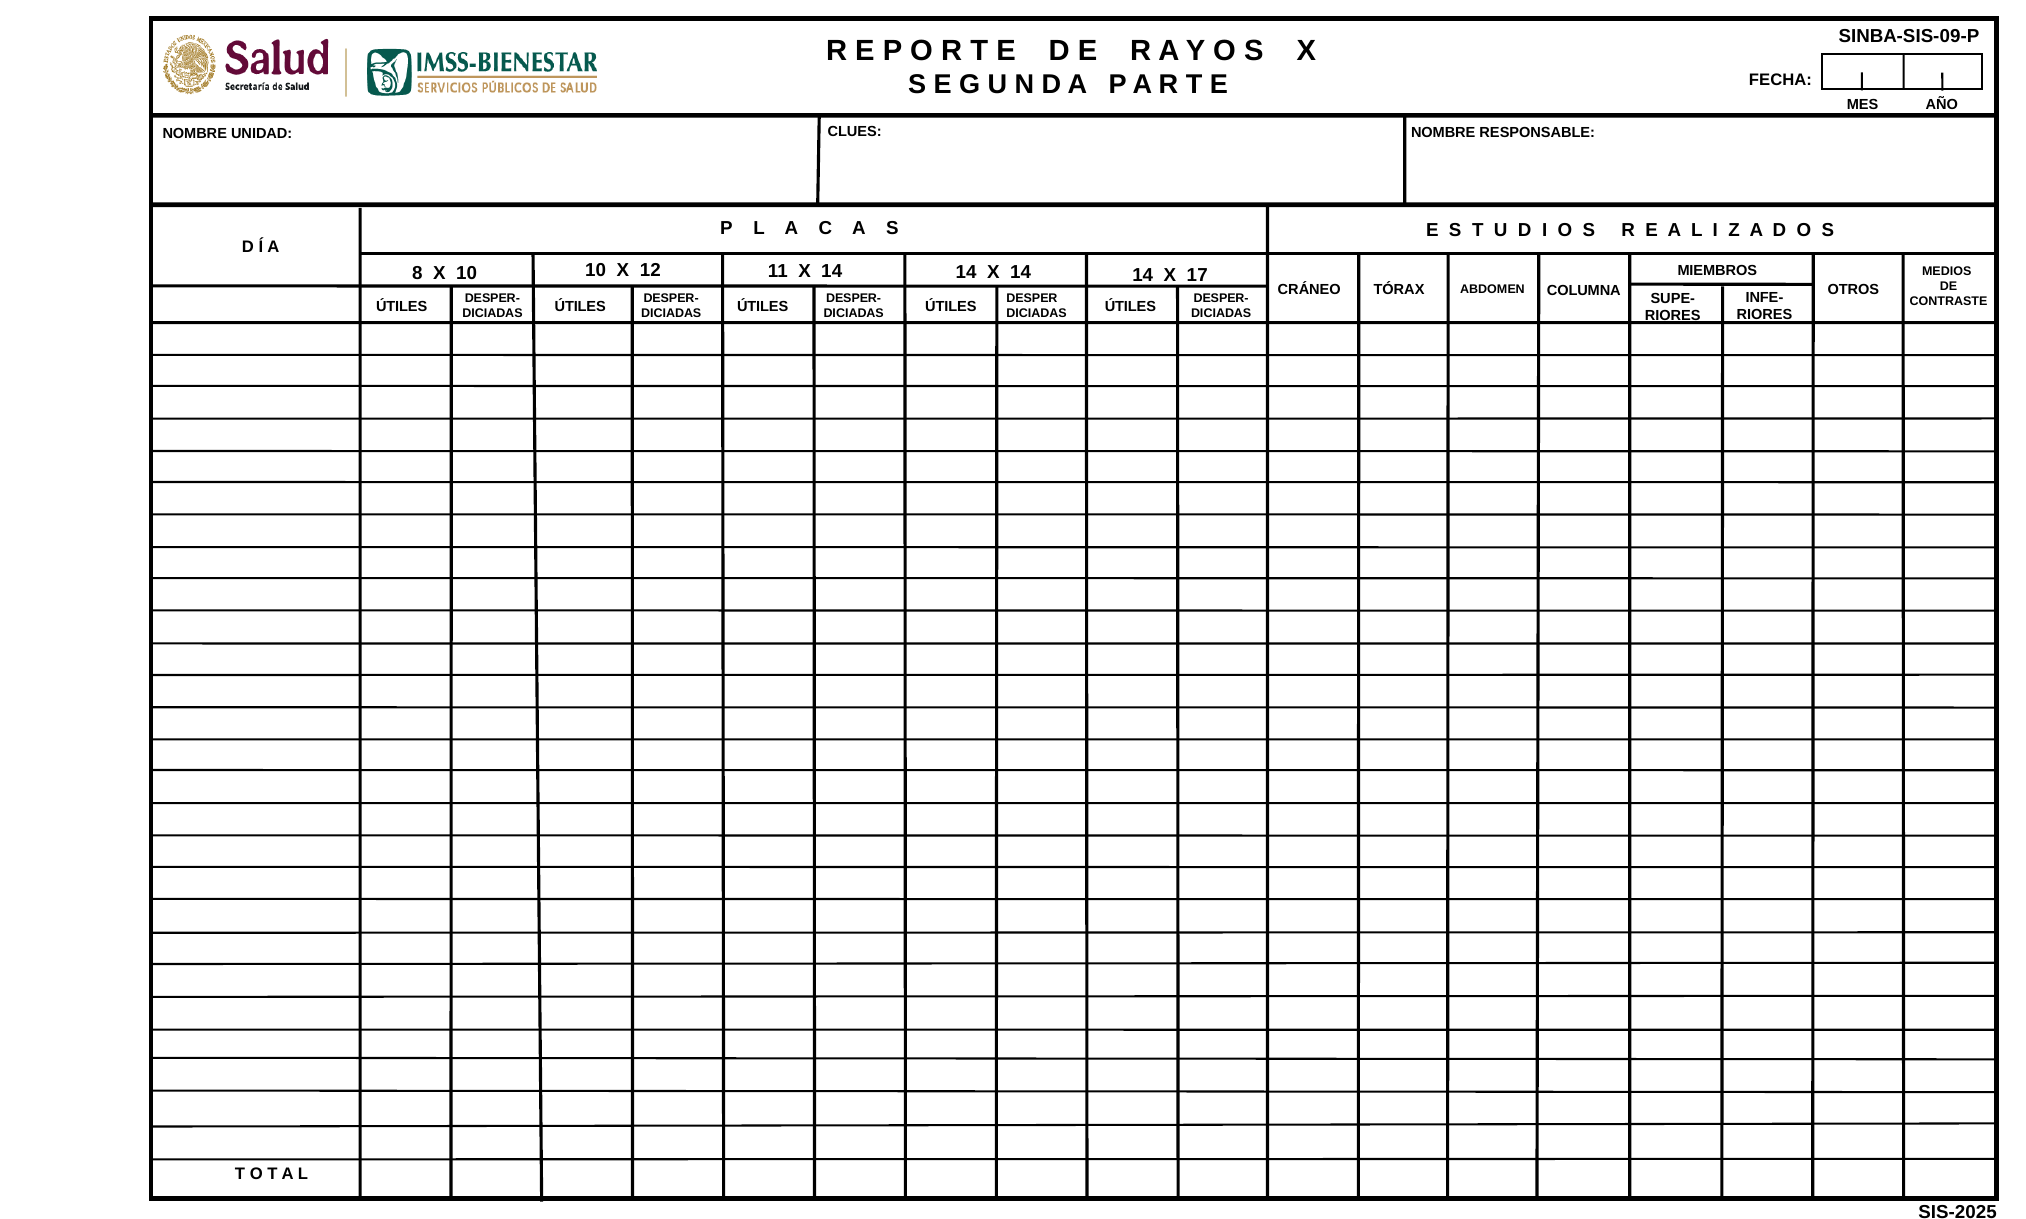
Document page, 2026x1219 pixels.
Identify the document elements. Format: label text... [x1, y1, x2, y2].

text_box COLUMNA [1530, 273, 1625, 306]
text_box DESPER-DICIADAS [442, 291, 543, 327]
text_box 8 X 10 [348, 253, 527, 285]
text_box ABDOMEN [1441, 273, 1530, 304]
text_box P L A C A S [361, 208, 1267, 246]
text_box ÚTILES [361, 291, 442, 322]
text_box INFE-RIORES [1716, 287, 1813, 330]
text_box DESPER DICIADAS [991, 290, 1092, 327]
text_box DESPER- DICIADAS [803, 289, 904, 327]
text_box ÚTILES [1088, 293, 1171, 322]
text_box E S T U D I O S R E A L I Z A D O S [1267, 210, 1993, 248]
text_box DESPER- DICIADAS [621, 288, 722, 327]
text_box 14 X 14 [897, 265, 1074, 290]
text_box NOMBRE RESPONSABLE: [1396, 115, 1643, 148]
text_box SUPE-RIORES [1625, 287, 1721, 331]
text_box TÓRAX [1351, 272, 1447, 305]
text_box D Í A [222, 228, 299, 264]
text_box 10 X 12 [527, 265, 709, 288]
text_box ÚTILES [538, 289, 621, 322]
picture [163, 34, 597, 97]
text_box MIEMBROS [1625, 265, 1810, 287]
text_box R E P O R T E D E R A Y O S X S E G U N D A P A R T E [174, 34, 1977, 95]
text_box CLUES: [813, 113, 973, 147]
text_box DESPER- DICIADAS [1171, 293, 1272, 327]
text_box ÚTILES [909, 290, 991, 322]
text_box OTROS [1805, 272, 1889, 305]
text_box 11 X 14 [709, 265, 897, 289]
text_box NOMBRE UNIDAD: [147, 116, 323, 149]
text_box T O T A L [194, 1155, 349, 1191]
text_box CRÁNEO [1261, 272, 1351, 305]
text_box MEDIOS DE CONTRASTE [1889, 255, 2007, 315]
text_box ÚTILES [721, 289, 803, 322]
text_box 14 X 17 [1074, 265, 1266, 293]
text_box 8 X 10 [348, 286, 541, 291]
